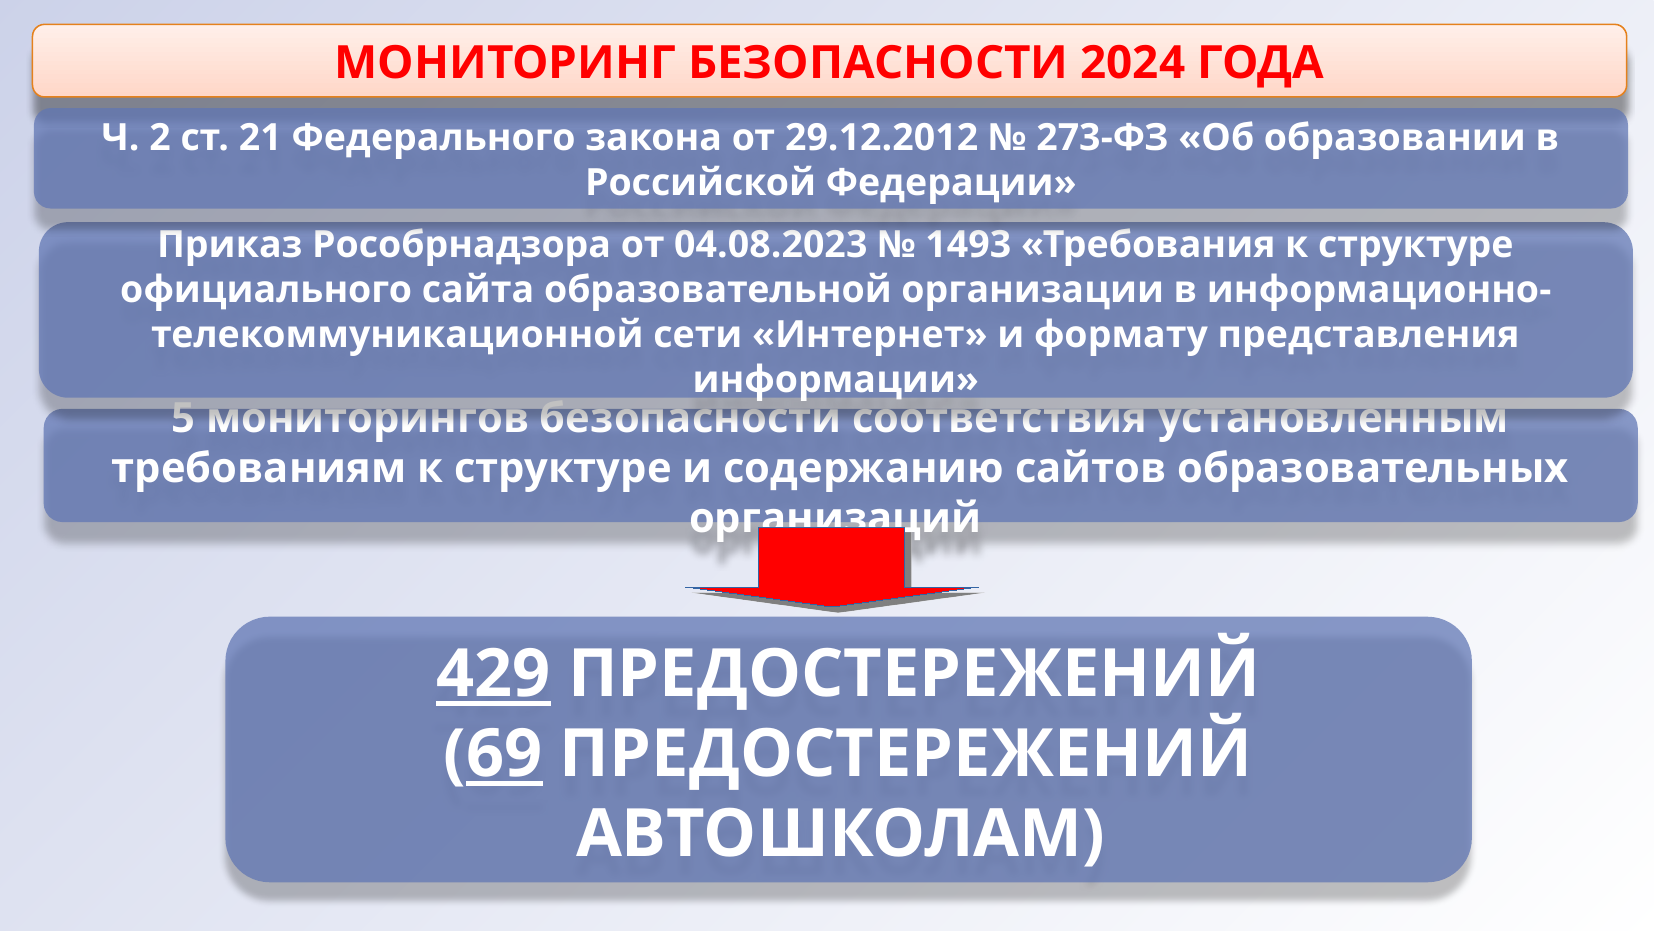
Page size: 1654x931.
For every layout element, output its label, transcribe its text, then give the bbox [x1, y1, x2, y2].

text_box МОНИТОРИНГ БЕЗОПАСНОСТИ 2024 ГОДА [31, 23, 1628, 98]
text_box Приказ Рособрнадзора от 04.08.2023 № 1493 «Требования к структуре официального сайта образовательной организации в информационно-телекоммуникационной сети «Интернет» и формату представления информации» [36, 231, 1636, 400]
text_box 5 мониторингов безопасности соответствия установленным требованиям к структуре и содержанию сайтов образовательных организаций [41, 413, 1640, 525]
text_box 429 ПРЕДОСТЕРЕЖЕНИЙ (69 ПРЕДОСТЕРЕЖЕНИЙ АВТОШКОЛАМ) [223, 614, 1474, 885]
text_box Ч. 2 ст. 21 Федерального закона от 29.12.2012 № 273-ФЗ «Об образовании в Российской Федерации» [31, 105, 1631, 211]
text_box [685, 527, 979, 607]
